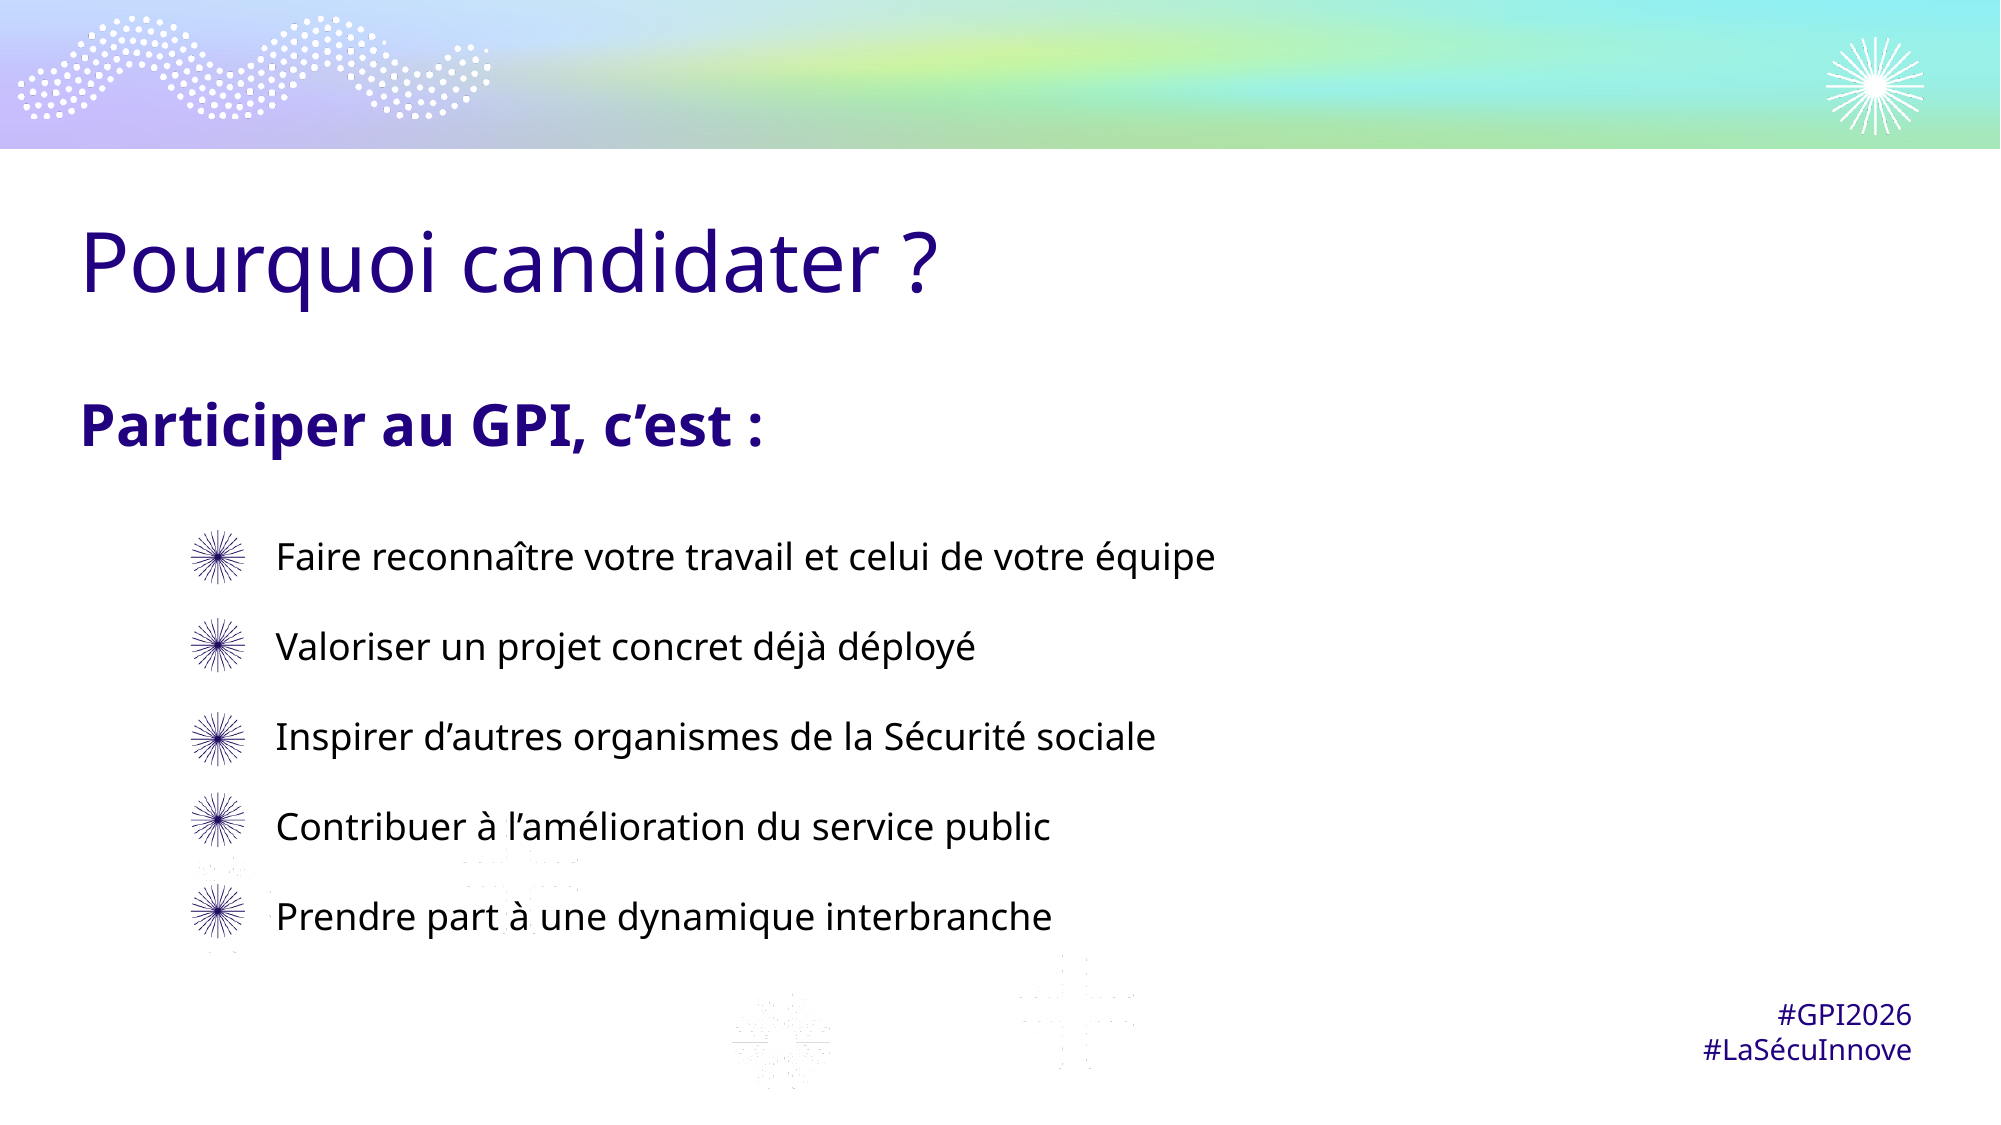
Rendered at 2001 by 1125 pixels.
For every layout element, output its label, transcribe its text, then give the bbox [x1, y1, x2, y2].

picture [173, 615, 267, 682]
text_box Pourquoi candidater ? [65, 202, 1188, 317]
text_box #GPI2026 #LaSécuInnove [1218, 991, 1928, 1074]
picture [0, 0, 2000, 150]
text_box Faire reconnaître votre travail et celui de votre équipe Valoriser un projet concret déjà déployé Inspirer d’autres organismes de la Sécurité sociale Contribuer à l’amélioration du service public Prendre part à une dynamique interbranche [260, 525, 2000, 991]
picture [173, 789, 270, 953]
text_box Participer au GPI, c’est : [65, 381, 1306, 466]
picture [732, 991, 830, 1089]
picture [173, 709, 267, 776]
picture [1015, 950, 1134, 1069]
picture [173, 527, 267, 594]
picture [459, 815, 578, 934]
